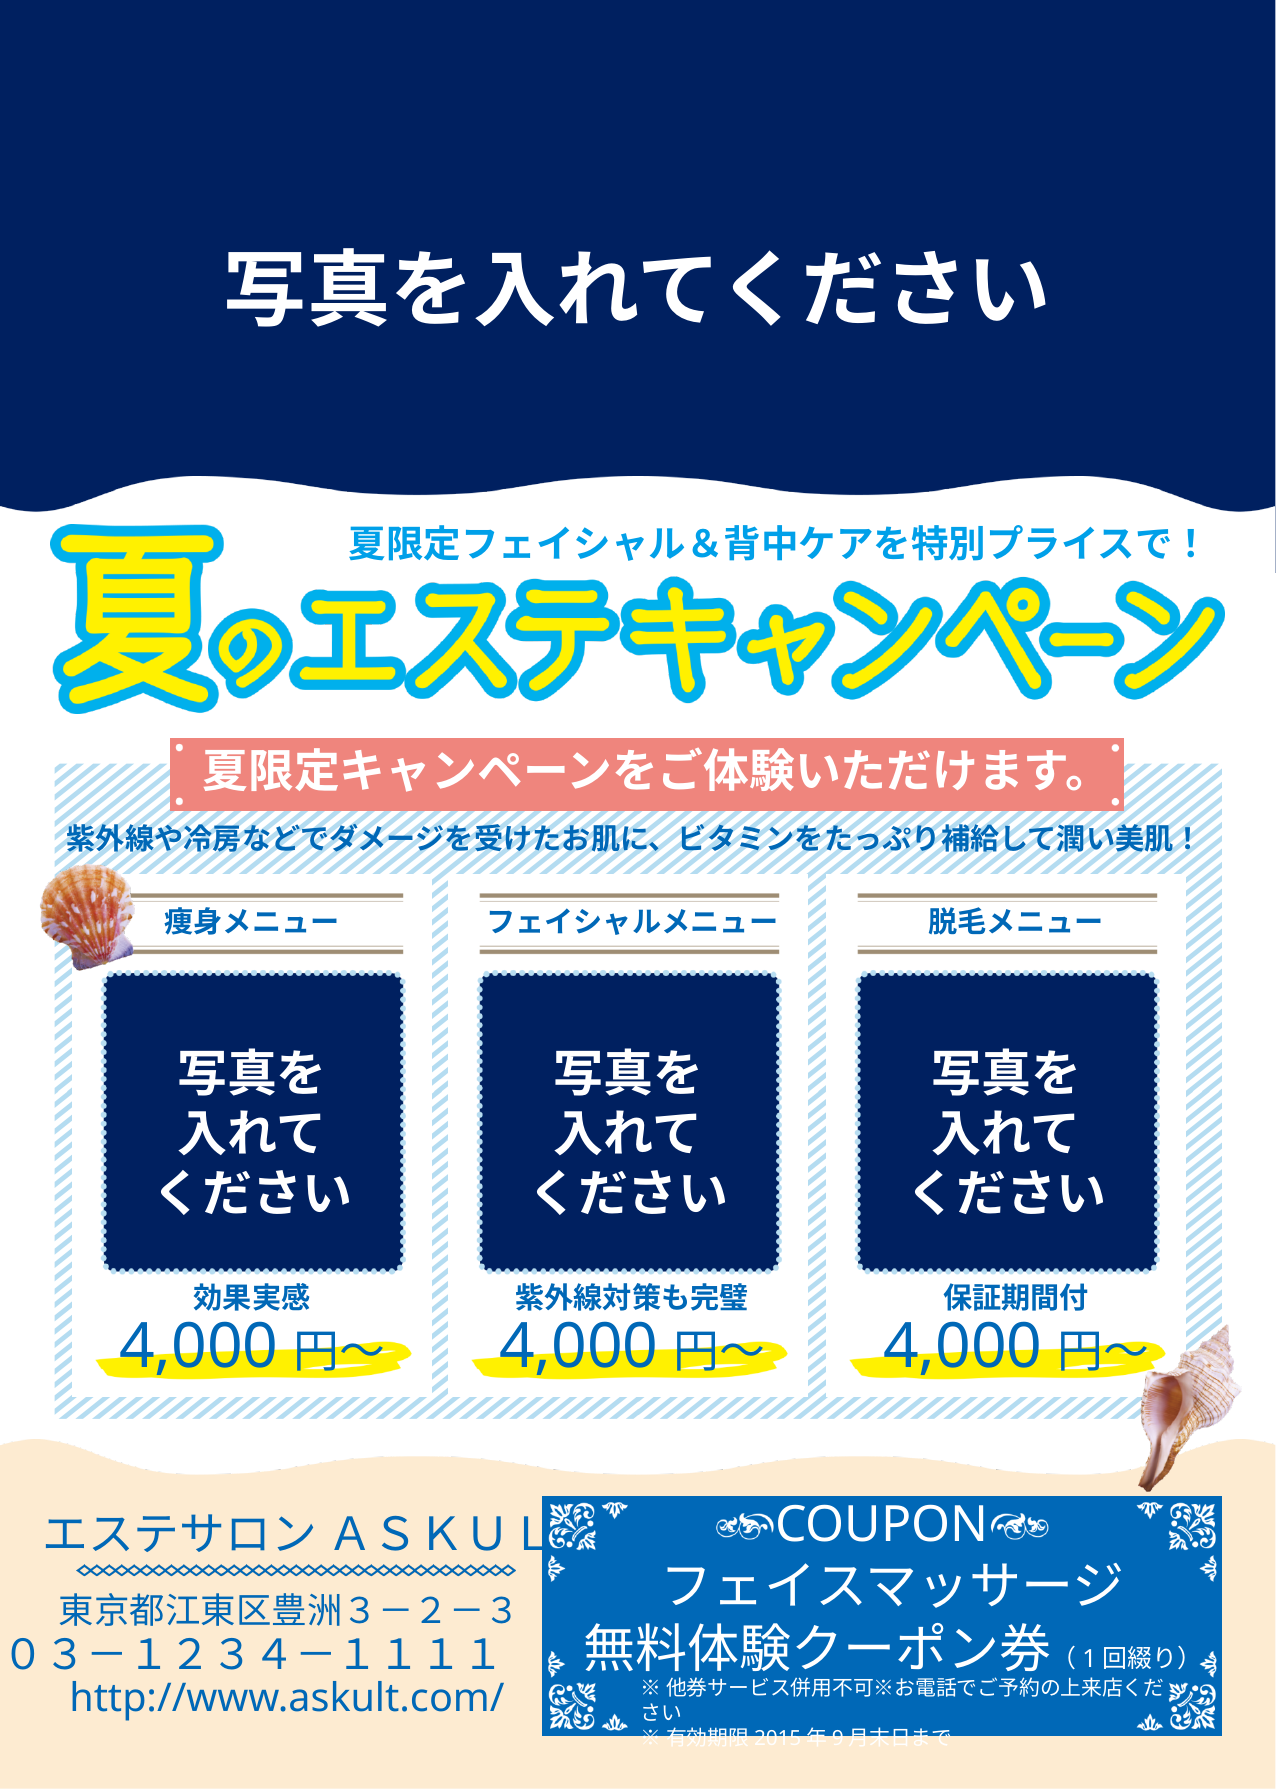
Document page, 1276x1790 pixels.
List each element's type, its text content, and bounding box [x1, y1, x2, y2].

text_box 写真を入れてください [0, 0, 1276, 512]
picture [0, 476, 1276, 1789]
